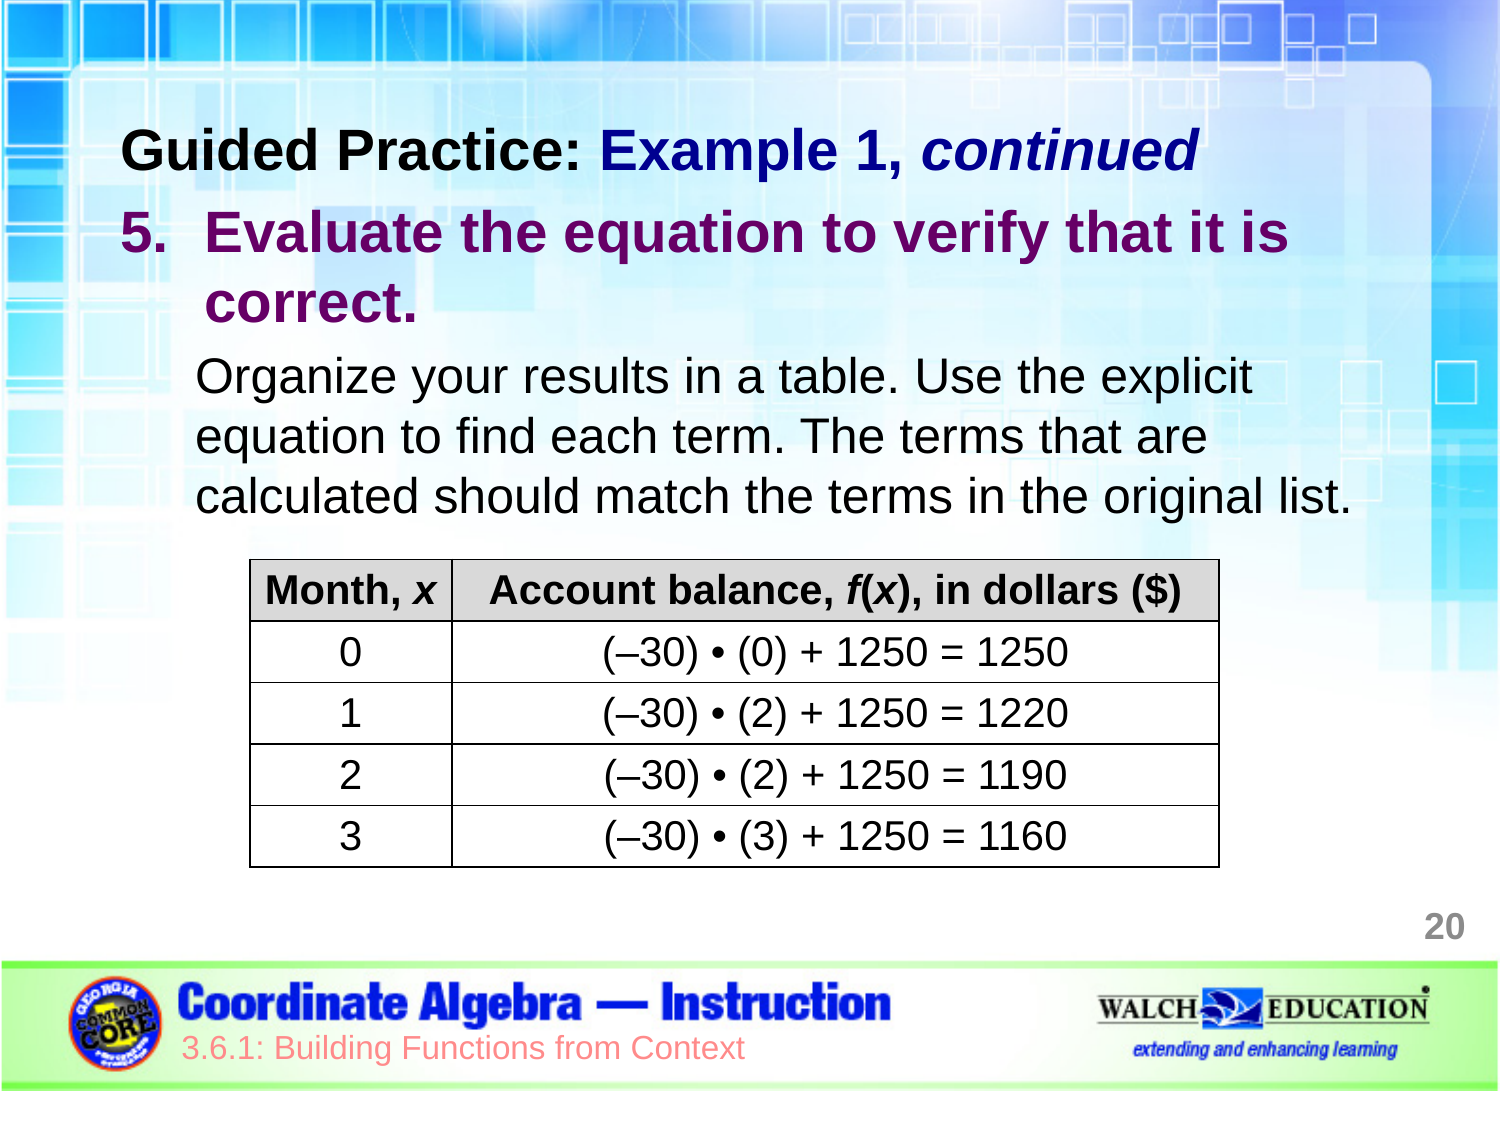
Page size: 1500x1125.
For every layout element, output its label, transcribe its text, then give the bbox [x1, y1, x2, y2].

footer 3.6.1: Building Functions from Context [166, 1024, 1080, 1069]
table_header Account balance, f(x), in dollars ($) [453, 560, 1218, 620]
table_cell (–30) • (2) + 1250 = 1190 [453, 745, 1218, 805]
table_cell (–30) • (3) + 1250 = 1160 [453, 806, 1218, 866]
subtitle Guided Practice: Example 1, continued Evaluate the equation to verify that it is correct. Organize your results in a table. Use the explicit equation to find each term. The terms that are calculated should match the terms in the original list. [105, 105, 1394, 925]
table_cell 3 [251, 806, 451, 866]
slide_number 20 [1361, 901, 1481, 949]
table_cell 1 [251, 683, 451, 743]
picture [1, 0, 1500, 1091]
table_cell (–30) • (2) + 1250 = 1220 [453, 683, 1218, 743]
table_cell 2 [251, 745, 451, 805]
table_header Month, x [251, 560, 451, 620]
table_cell 0 [251, 622, 451, 682]
table_cell (–30) • (0) + 1250 = 1250 [453, 622, 1218, 682]
